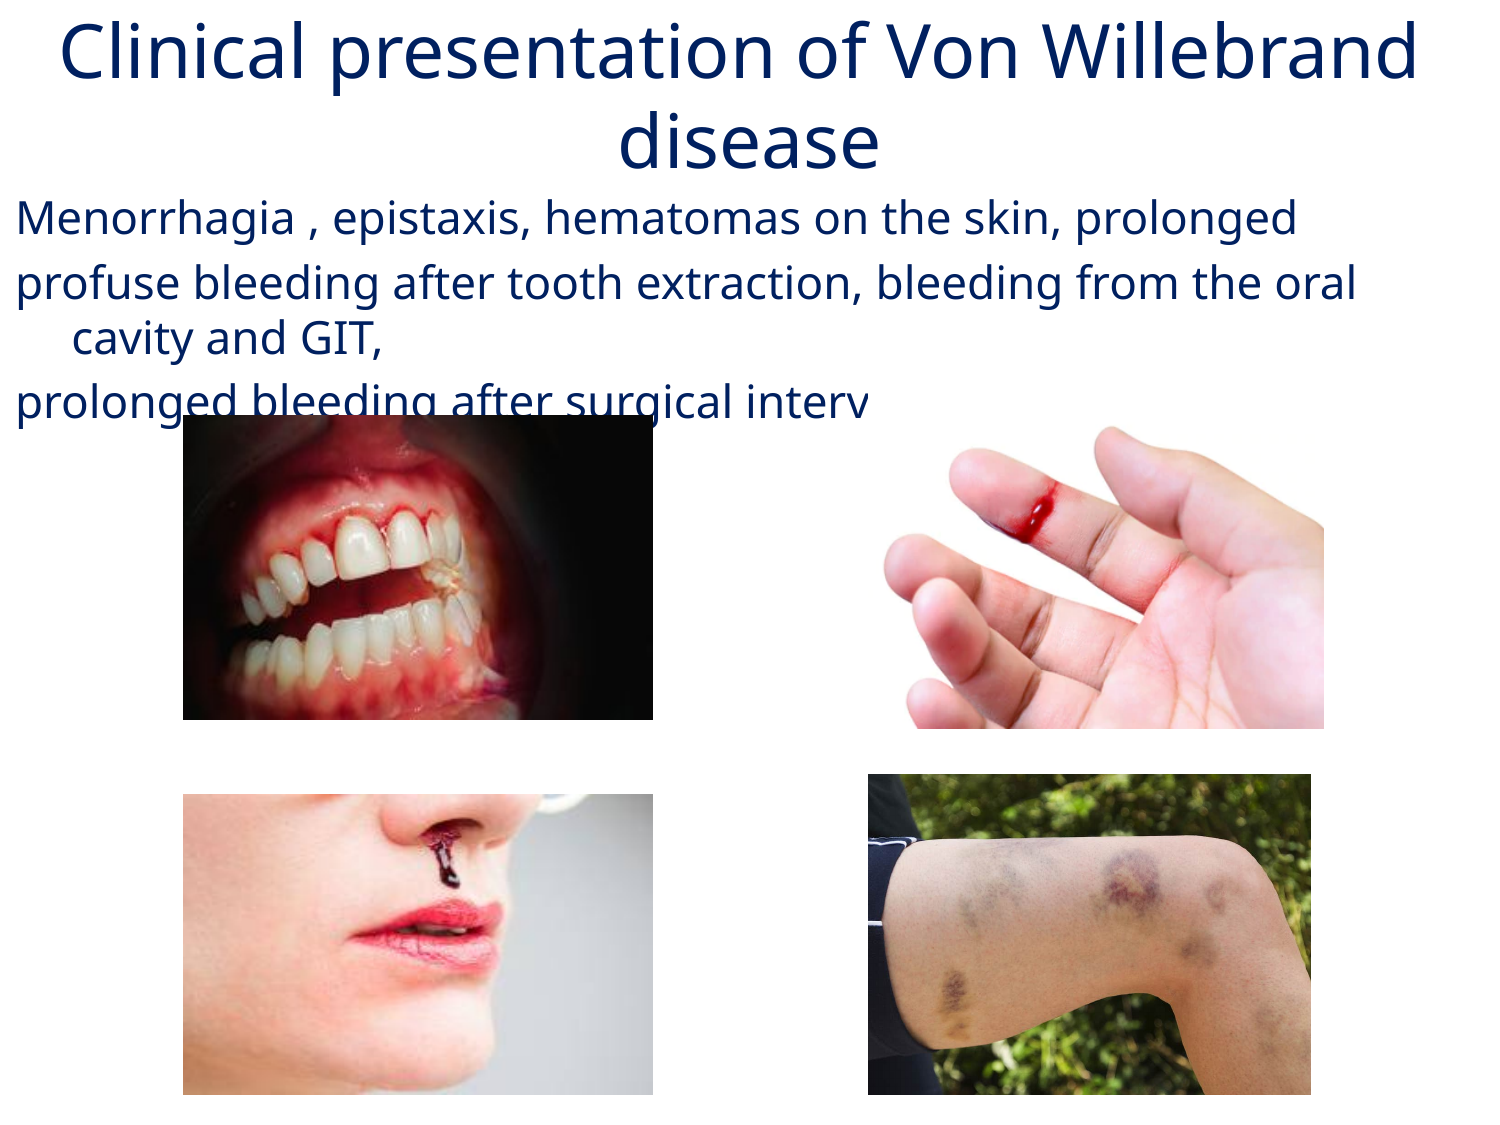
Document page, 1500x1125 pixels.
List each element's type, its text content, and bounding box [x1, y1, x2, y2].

picture [867, 774, 1312, 1095]
picture [182, 793, 653, 1095]
list Menorrhagia , epistaxis, hematomas on the skin, prolonged profuse bleeding after tooth extraction, bleeding from the oral cavity and GIT, prolonged bleeding after surgical interventions [0, 181, 1466, 646]
title Clinical presentation of Von Willebrand disease [0, 0, 1500, 188]
picture [867, 367, 1324, 729]
picture [182, 415, 653, 720]
